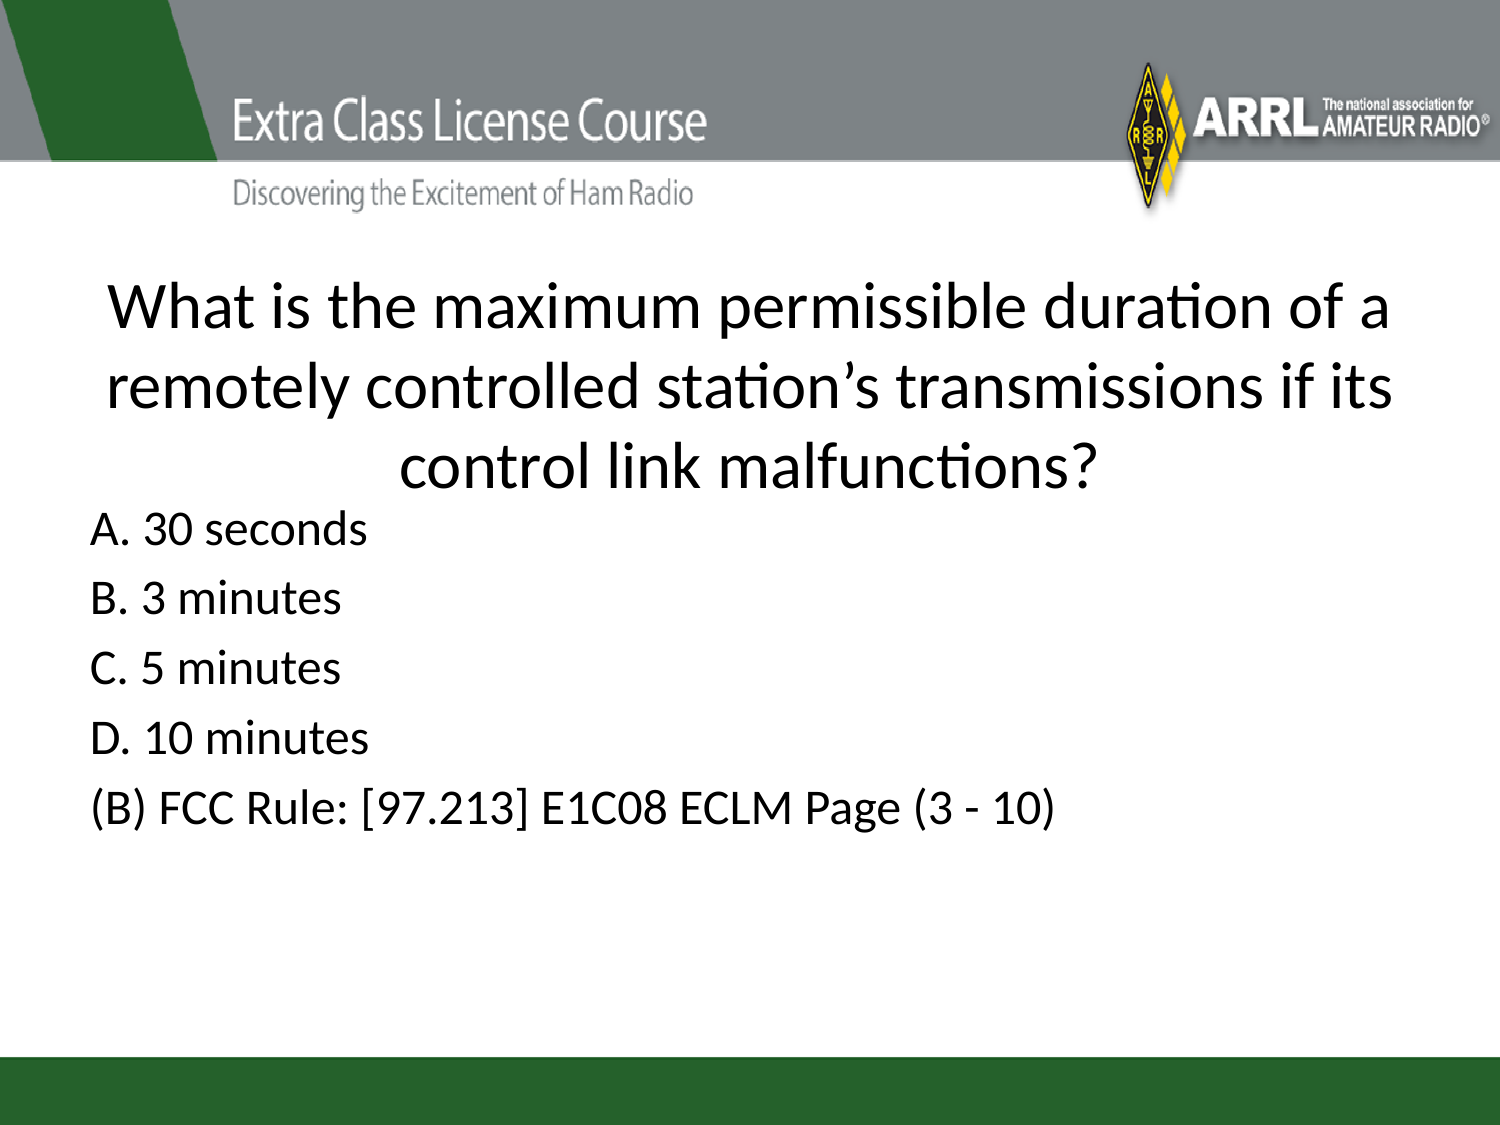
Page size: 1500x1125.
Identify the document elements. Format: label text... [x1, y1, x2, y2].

list A. 30 seconds B. 3 minutes C. 5 minutes D. 10 minutes (B) FCC Rule: [97.213] E1C08 ECLM Page (3 - 10) [75, 487, 1425, 1005]
title What is the maximum permissible duration of a remotely controlled station’s transmissions if its control link malfunctions? [75, 254, 1425, 443]
picture [0, 0, 1500, 1125]
